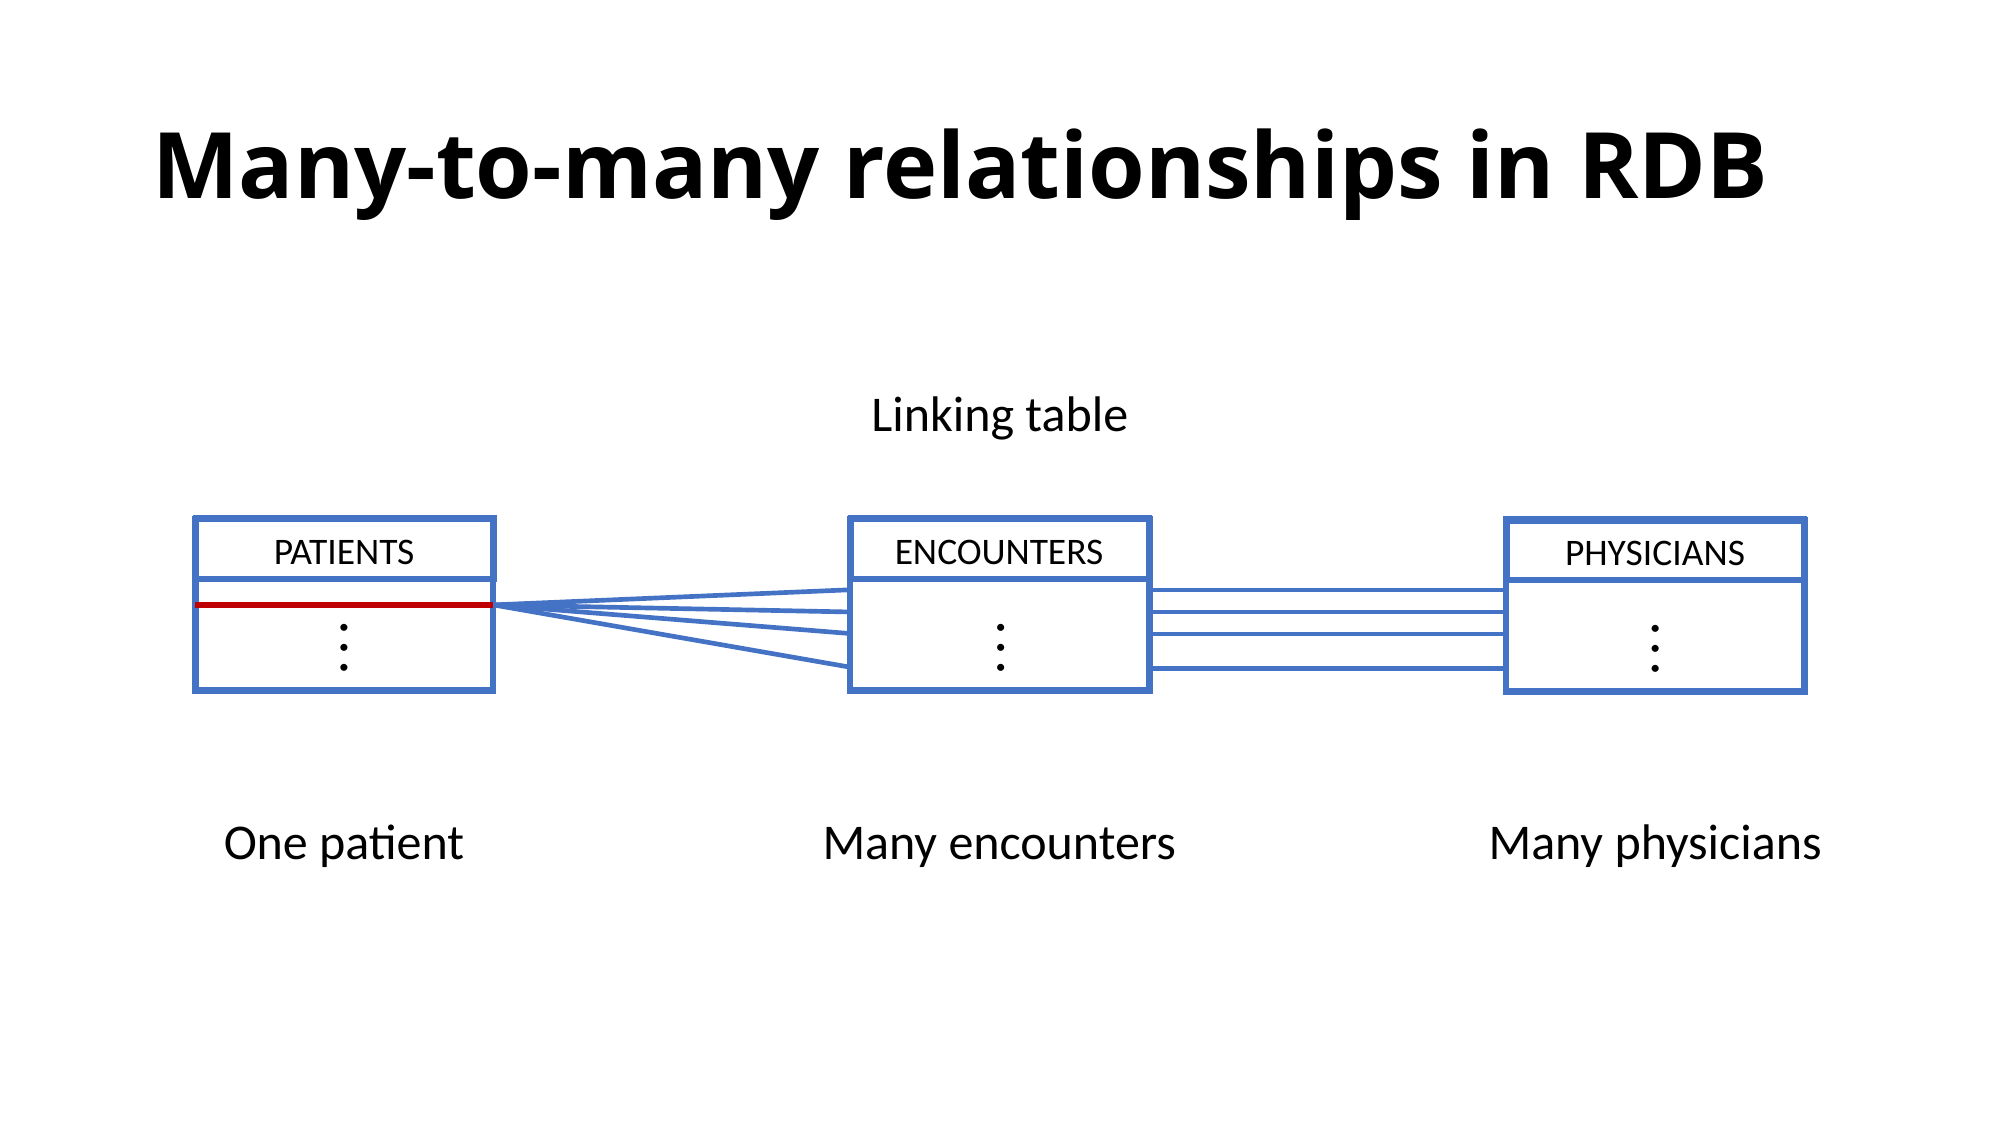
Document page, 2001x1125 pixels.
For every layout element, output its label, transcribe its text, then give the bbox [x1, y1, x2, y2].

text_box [1149, 589, 1506, 669]
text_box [493, 589, 851, 668]
text_box Many encounters [807, 801, 1191, 877]
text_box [1505, 519, 1805, 692]
title Many-to-many relationships in RDB [137, 59, 1863, 278]
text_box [195, 518, 495, 604]
text_box Many physicians [1473, 801, 1837, 877]
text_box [195, 605, 495, 691]
text_box Linking table [856, 373, 1144, 449]
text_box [850, 518, 1150, 691]
text_box One patient [208, 801, 480, 877]
